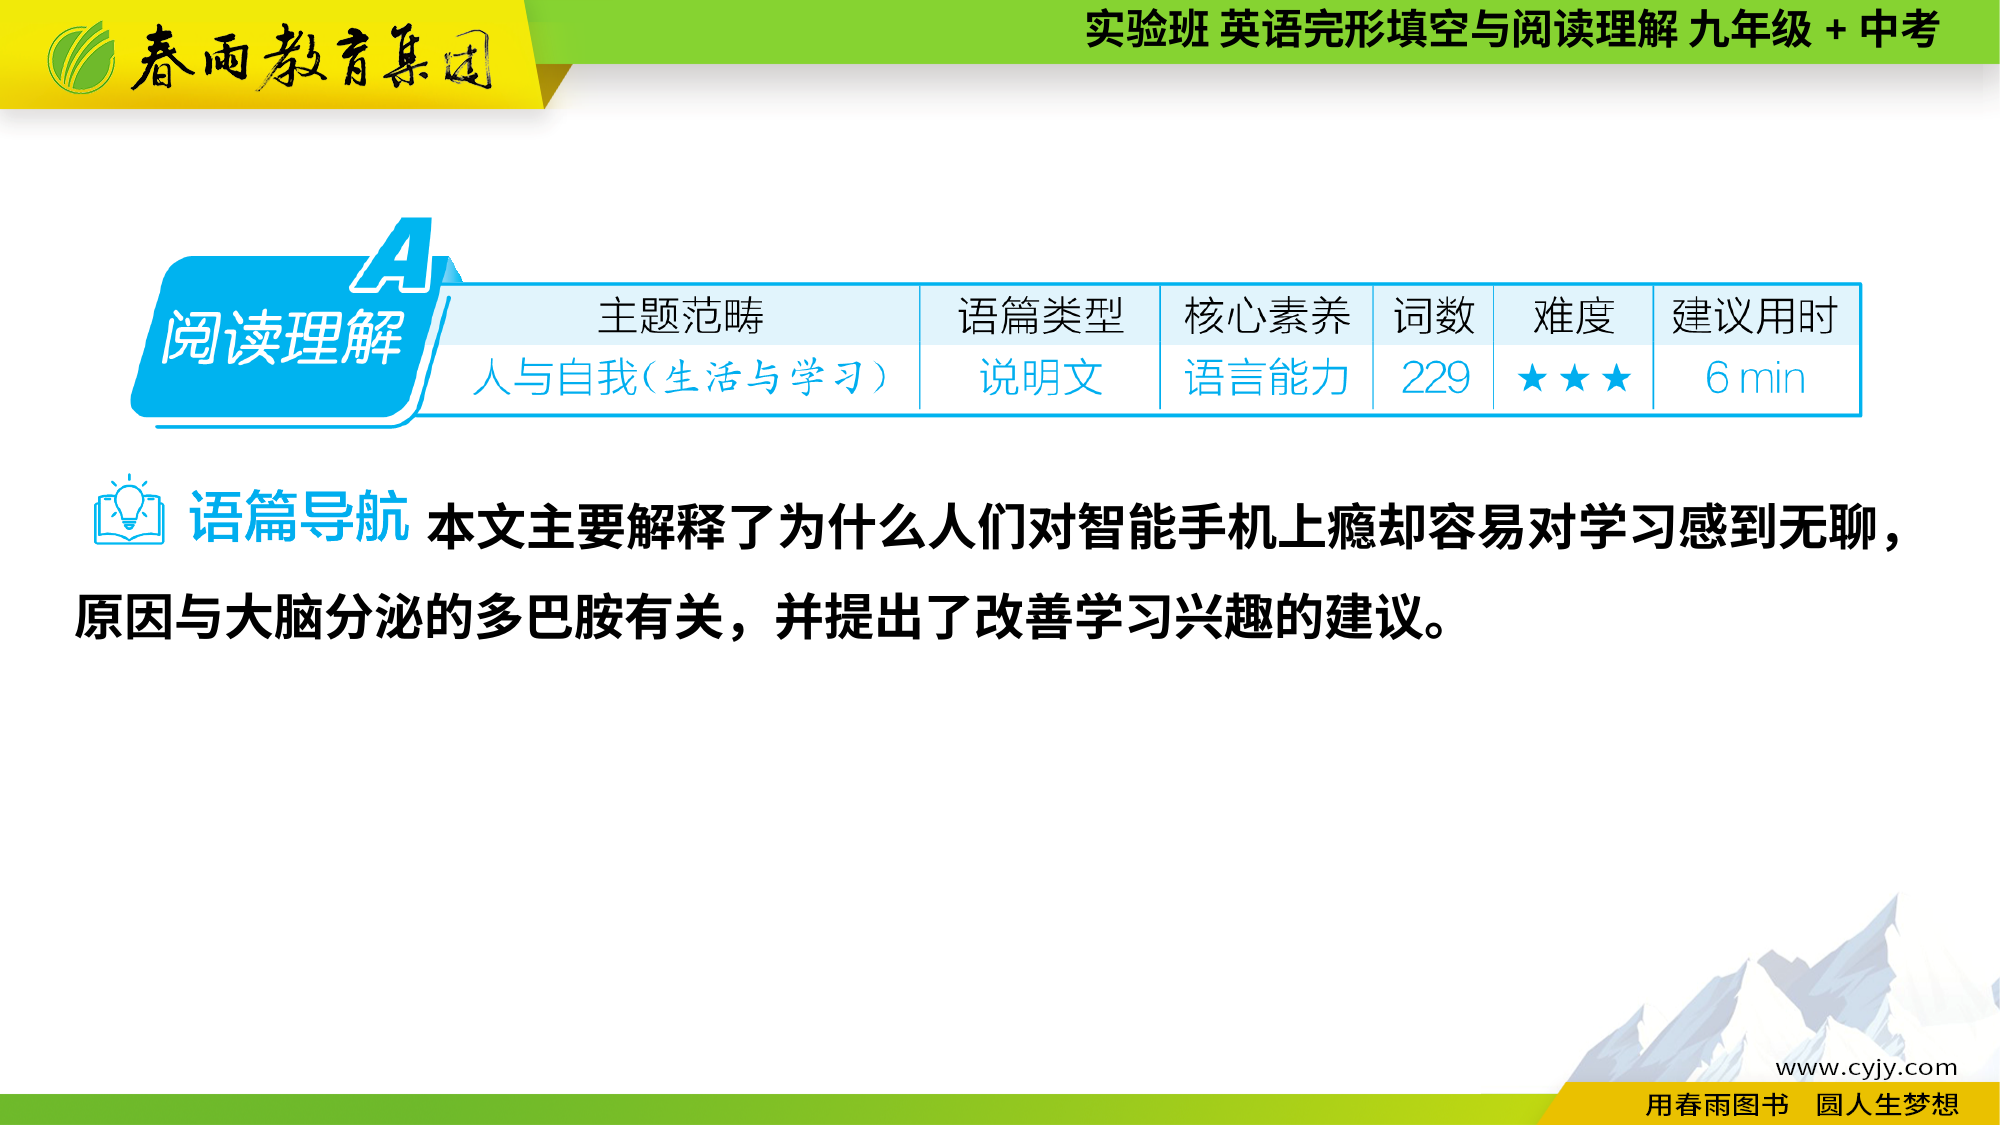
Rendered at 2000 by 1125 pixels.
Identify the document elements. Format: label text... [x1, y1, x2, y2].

picture [0, 0, 2000, 1125]
list 本文主要解释了为什么人们对智能手机上瘾却容易对学习感到无聊，原因与大脑分泌的多巴胺有关，并提出了改善学习兴趣的建议。 [59, 457, 1944, 644]
